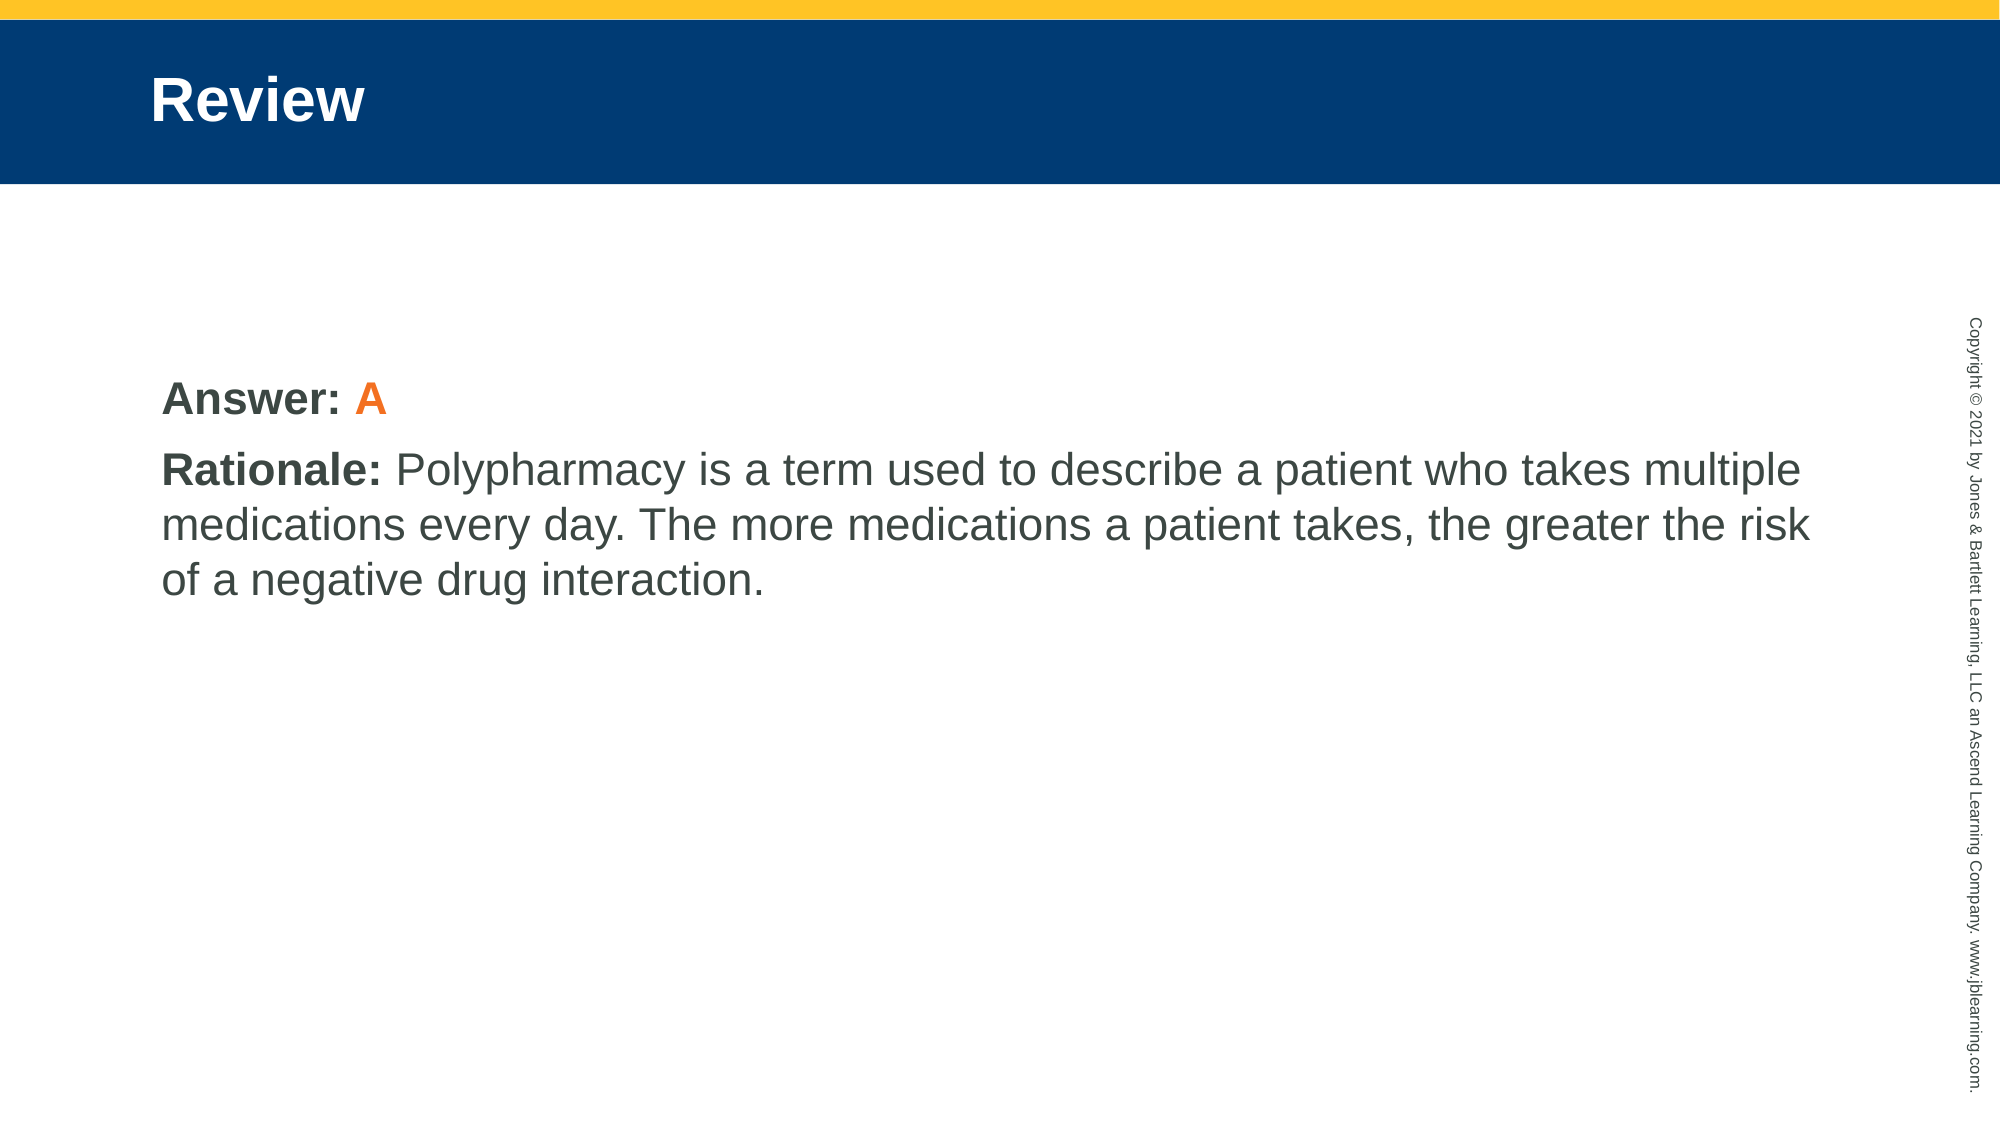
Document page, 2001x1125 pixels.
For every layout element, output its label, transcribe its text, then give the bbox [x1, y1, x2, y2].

list Answer: A Rationale: Polypharmacy is a term used to describe a patient who takes multiple medications every day. The more medications a patient takes, the greater the risk of a negative drug interaction. [146, 361, 1859, 1016]
title Review [0, 19, 2000, 185]
